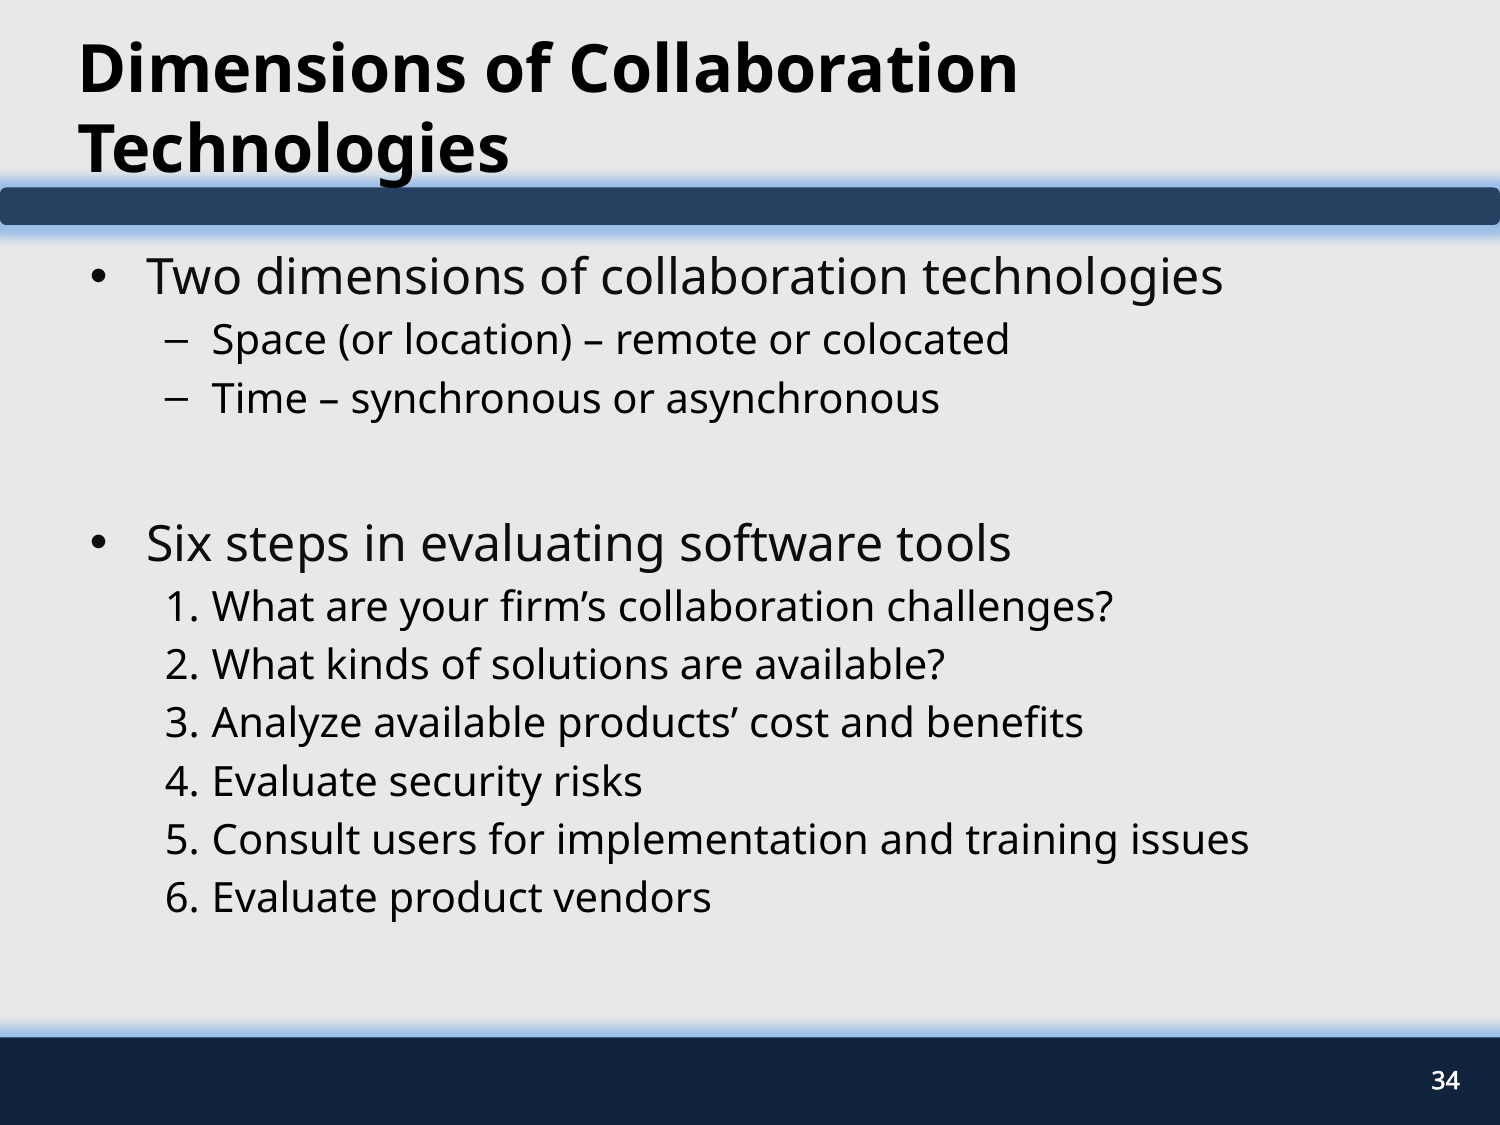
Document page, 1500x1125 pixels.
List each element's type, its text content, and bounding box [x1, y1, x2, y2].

slide_number 34 [1412, 1050, 1475, 1113]
title Dimensions of Collaboration Technologies [62, 49, 1438, 163]
list Two dimensions of collaboration technologies Space (or location) – remote or colocated Time – synchronous or asynchronous Six steps in evaluating software tools What are your firm’s collaboration challenges? What kinds of solutions are available? Analyze available products’ cost and benefits Evaluate security risks Consult users for implementation and training issues Evaluate product vendors [75, 237, 1425, 980]
